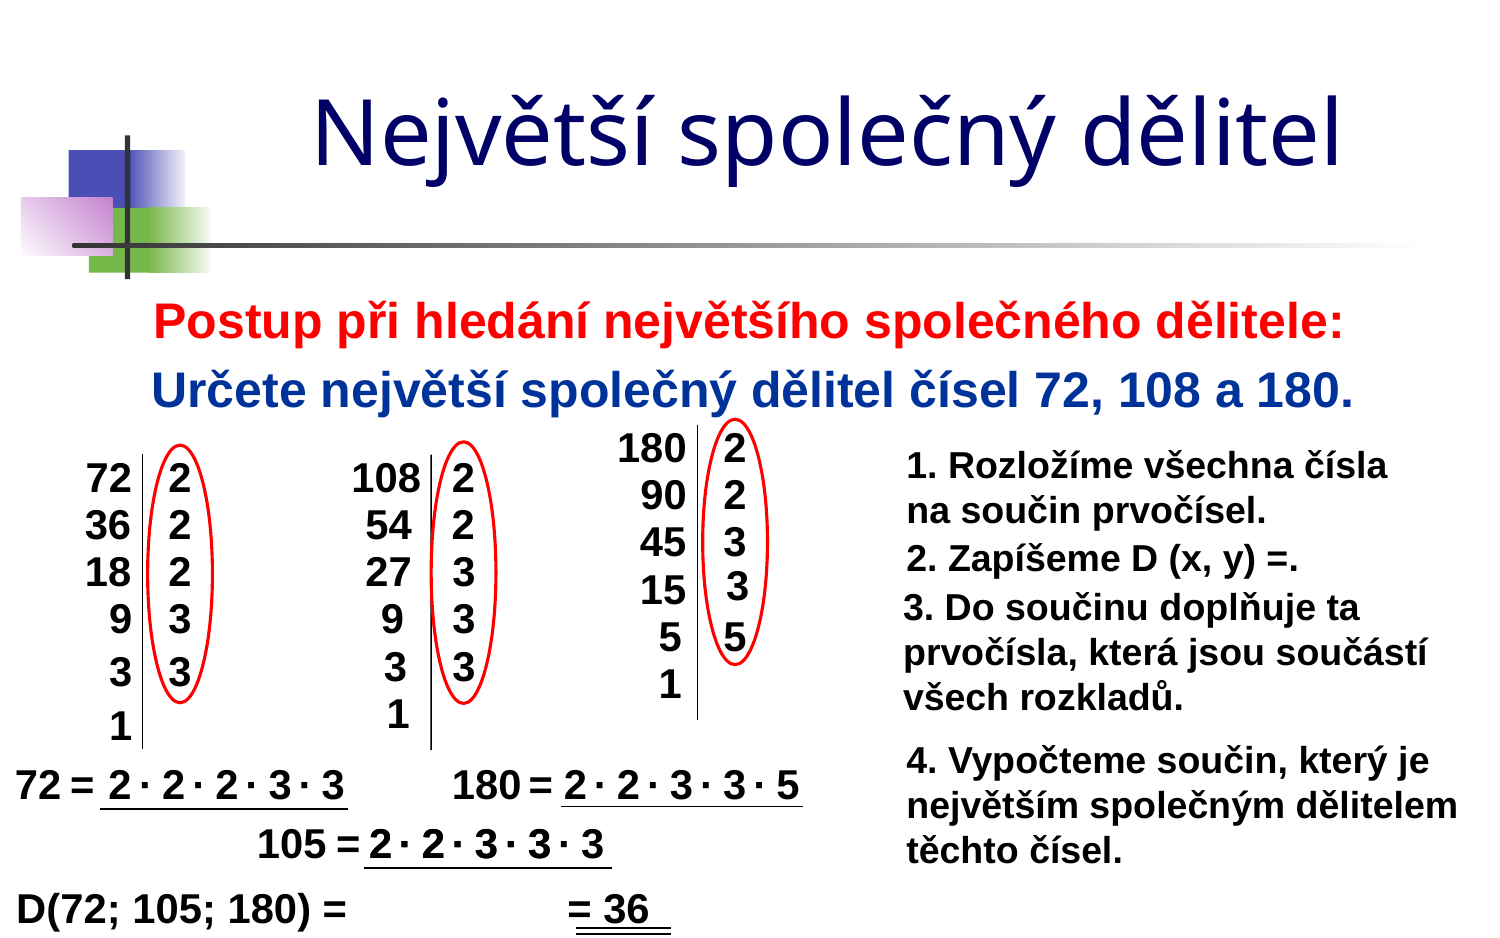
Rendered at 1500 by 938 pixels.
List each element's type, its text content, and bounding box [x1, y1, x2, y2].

text_box 3 [711, 551, 777, 617]
text_box 108 [336, 442, 437, 508]
text_box ∙ 3 [436, 809, 490, 867]
text_box 45 [602, 507, 693, 555]
text_box 1 [371, 697, 426, 744]
text_box 3 [153, 637, 228, 703]
text_box 1 [702, 649, 709, 715]
text_box [453, 697, 474, 704]
text_box 3 [437, 537, 494, 584]
text_box 9 [147, 594, 151, 637]
text_box 5 [643, 602, 693, 649]
text_box ∙ 2 [124, 750, 177, 808]
text_box ∙ 2 [383, 809, 436, 867]
text_box Postup při hledání největšího společného dělitele: [0, 281, 1500, 350]
text_box 2 [571, 750, 579, 806]
text_box 54 [327, 490, 426, 537]
text_box = [55, 750, 113, 815]
text_box 3 [369, 631, 426, 697]
text_box = [321, 809, 379, 874]
text_box 3 [153, 584, 228, 637]
text_box 180 [437, 750, 513, 809]
text_box 4. Vypočteme součin, který je největším společným dělitelem těchto čísel. [891, 728, 1500, 879]
text_box 2. Zapíšeme D (x, y) =. [891, 526, 1500, 575]
text_box 2 [379, 809, 383, 867]
text_box 1 [94, 690, 151, 756]
text_box 2 [437, 442, 494, 508]
text_box 15 [602, 555, 693, 620]
text_box 5 [709, 602, 774, 668]
text_box ∙ 3 [490, 809, 567, 867]
text_box 3 [767, 507, 774, 551]
text_box 2 [212, 537, 222, 584]
text_box ∙ 3 [283, 750, 360, 809]
text_box 3 [437, 584, 494, 631]
text_box 27 [327, 537, 426, 603]
text_box 1 [643, 649, 693, 715]
text_box 3 [437, 631, 494, 697]
text_box 3 [94, 637, 138, 690]
text_box 105 [242, 817, 321, 874]
text_box ∙ 3 [575, 816, 628, 874]
text_box 90 [702, 479, 707, 507]
text_box Určete největší společný dělitel čísel 72, 108 a 180. [0, 350, 1500, 426]
text_box 72 [0, 750, 55, 815]
text_box 36 [47, 490, 138, 537]
text_box 2 [708, 413, 765, 479]
text_box 2 [113, 756, 124, 808]
text_box [147, 508, 213, 637]
text_box 5 [702, 602, 709, 649]
text_box ∙ 3 [685, 750, 738, 806]
text_box 90 [625, 479, 693, 507]
text_box 9 [94, 584, 138, 637]
text_box 72 [70, 442, 153, 508]
text_box = 36 [552, 874, 680, 938]
text_box 15 [702, 559, 706, 602]
text_box ∙ 5 [738, 750, 815, 815]
text_box ∙ 2 [579, 750, 632, 806]
text_box 3. Do součinu doplňuje ta prvočísla, která jsou součástí všech rozkladů. [888, 575, 1500, 725]
text_box = [513, 750, 571, 809]
text_box 180 [602, 413, 708, 479]
text_box 2 [153, 442, 210, 508]
text_box 3 [147, 637, 153, 703]
text_box 1. Rozložíme všechna čísla na součin prvočísel. [891, 433, 1500, 526]
text_box ∙ 3 [230, 750, 283, 808]
text_box 9 [366, 584, 423, 650]
text_box D(72; 105; 180) = [1, 874, 372, 938]
text_box [435, 508, 496, 648]
title Největší společný dělitel [188, 29, 1468, 230]
text_box ∙ 2 [177, 750, 230, 808]
text_box ∙ 3 [567, 816, 575, 867]
text_box ∙ 3 [632, 750, 685, 806]
text_box 18 [47, 537, 138, 603]
text_box [702, 479, 768, 602]
